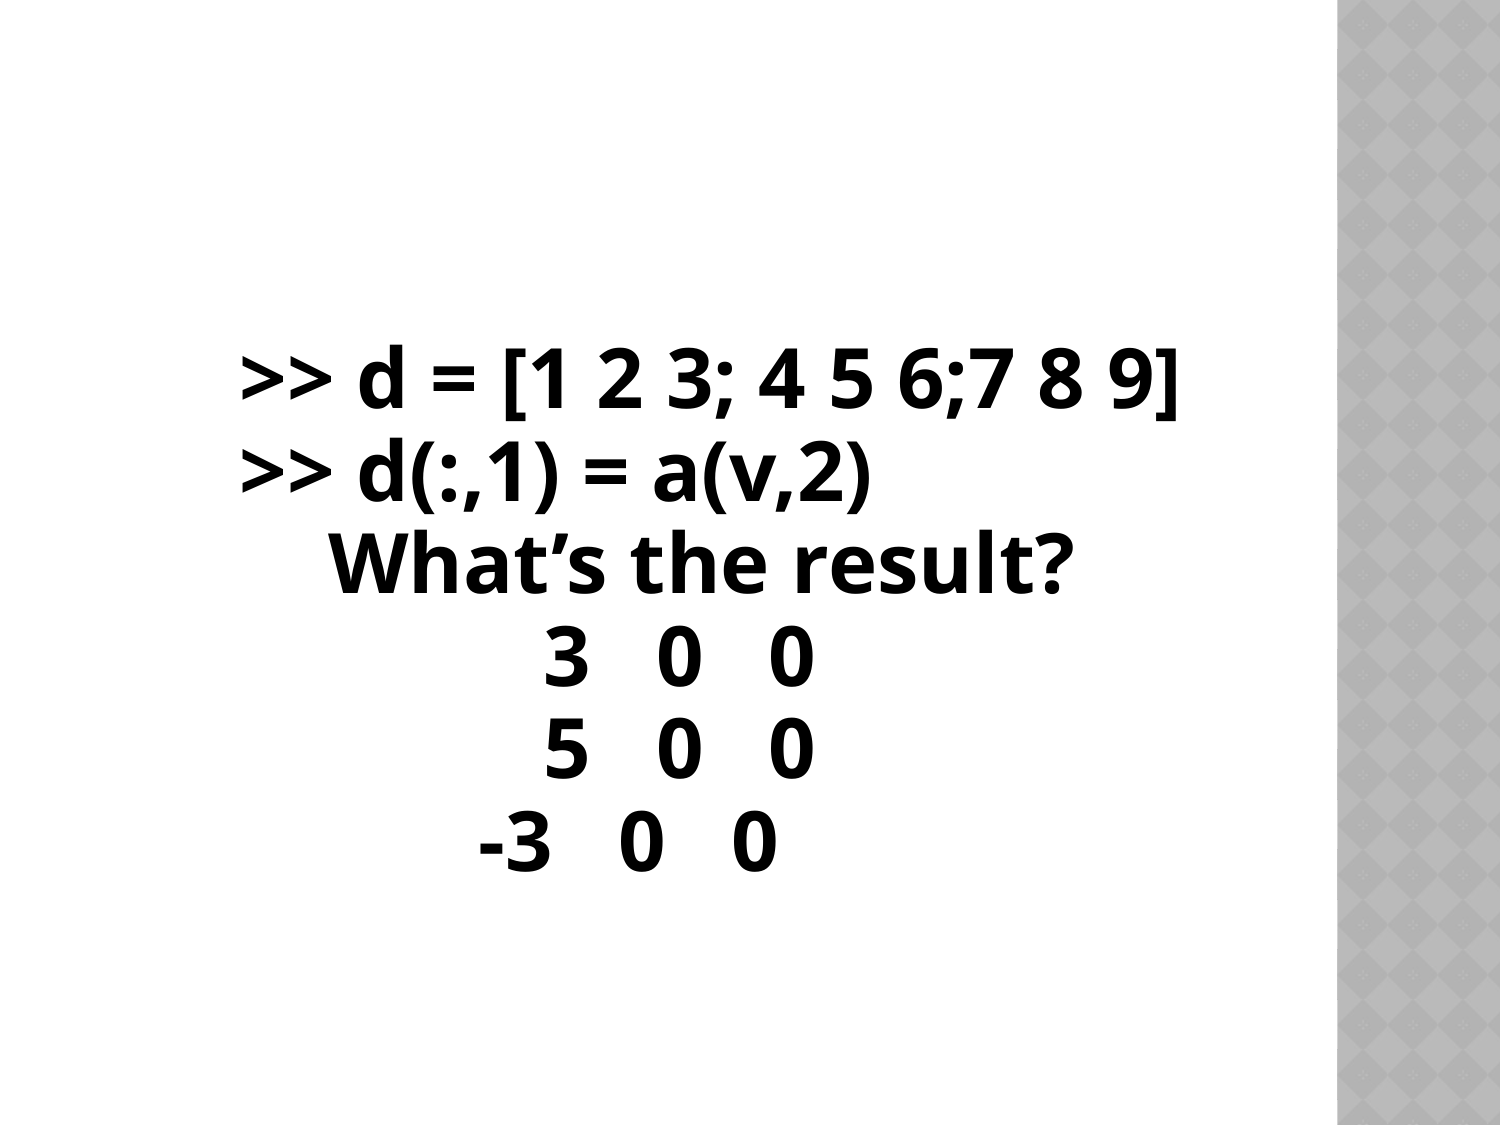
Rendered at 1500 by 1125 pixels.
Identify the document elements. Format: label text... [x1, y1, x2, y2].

list >> d = [1 2 3; 4 5 6;7 8 9] >> d(:,1) = a(v,2) What’s the result? 3 0 0 5 0 0 -3 0 0 [225, 337, 1475, 1013]
